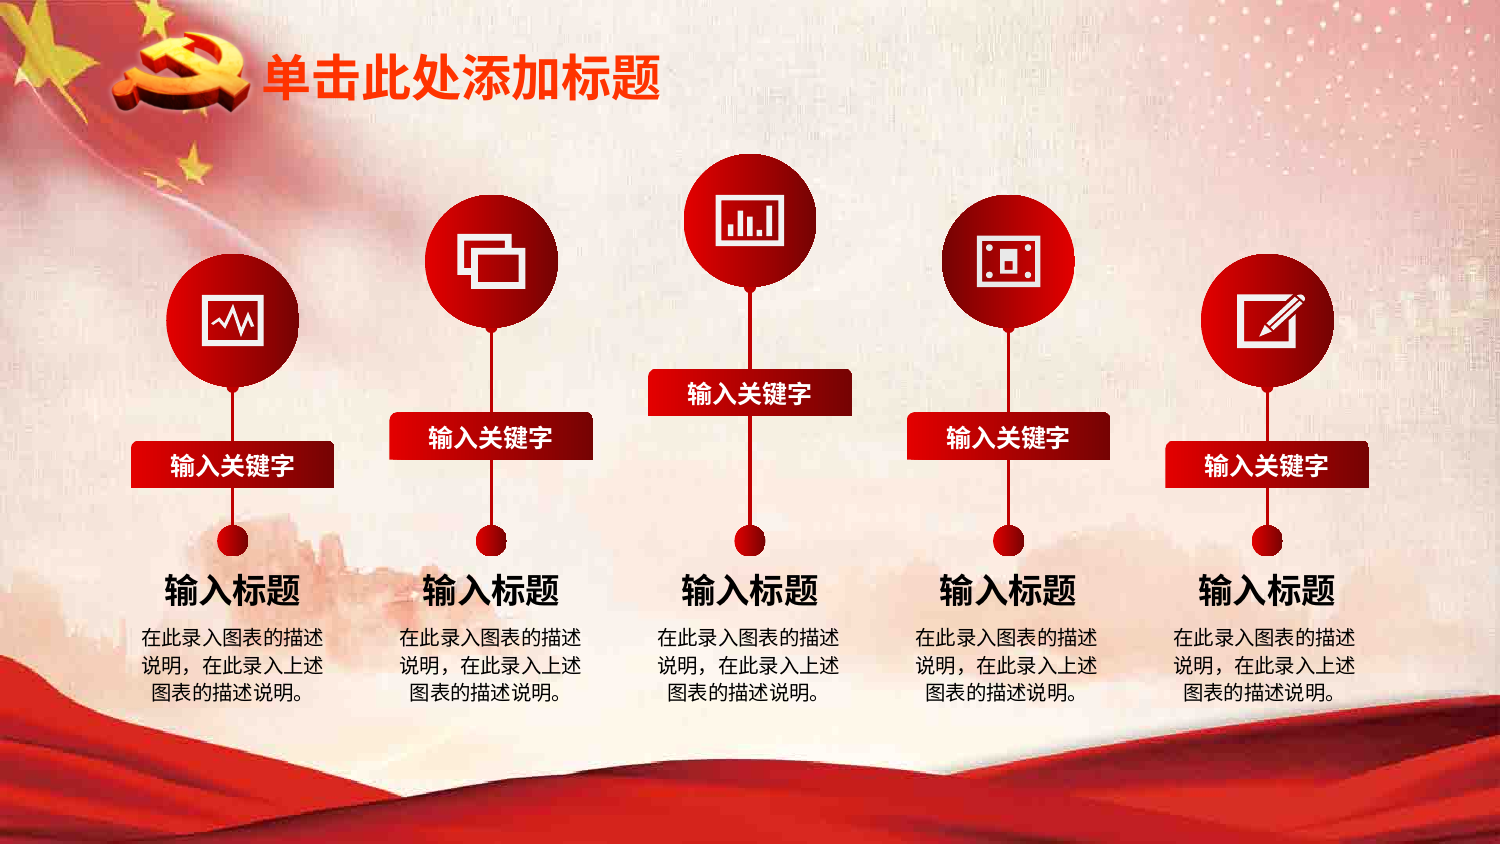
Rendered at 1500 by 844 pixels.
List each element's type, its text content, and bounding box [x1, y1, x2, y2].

text_box 在此录入图表的描述说明，在此录入上述图表的描述说明。 [128, 616, 338, 711]
text_box 输入标题 [681, 569, 819, 611]
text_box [683, 154, 817, 287]
text_box 输入关键字 [492, 411, 595, 461]
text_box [166, 254, 300, 387]
text_box 在此录入图表的描述说明，在此录入上述图表的描述说明。 [1160, 616, 1370, 711]
text_box 输入关键字 [388, 411, 491, 461]
text_box [474, 524, 508, 558]
text_box 输入标题 [939, 569, 1078, 611]
text_box 在此录入图表的描述说明，在此录入上述图表的描述说明。 [386, 616, 596, 711]
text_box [424, 194, 558, 328]
text_box 输入关键字 [1164, 439, 1267, 489]
text_box [733, 524, 767, 558]
text_box 输入标题 [164, 569, 302, 611]
text_box 输入关键字 [1009, 411, 1112, 461]
text_box 输入关键字 [905, 411, 1008, 461]
text_box 输入标题 [1198, 569, 1336, 611]
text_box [1200, 254, 1334, 387]
text_box 输入标题 [422, 569, 560, 611]
text_box [1250, 524, 1284, 558]
text_box 在此录入图表的描述说明，在此录入上述图表的描述说明。 [902, 616, 1112, 711]
text_box 输入关键字 [1268, 439, 1371, 489]
text_box 输入关键字 [129, 439, 232, 489]
text_box 输入关键字 [233, 439, 336, 489]
text_box 输入关键字 [647, 367, 749, 418]
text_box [942, 194, 1076, 328]
picture [0, 0, 1500, 844]
text_box 输入关键字 [751, 367, 853, 418]
text_box 在此录入图表的描述说明，在此录入上述图表的描述说明。 [644, 616, 854, 711]
text_box 单击此处添加标题 [259, 38, 677, 114]
text_box [992, 524, 1026, 558]
text_box [216, 524, 250, 558]
